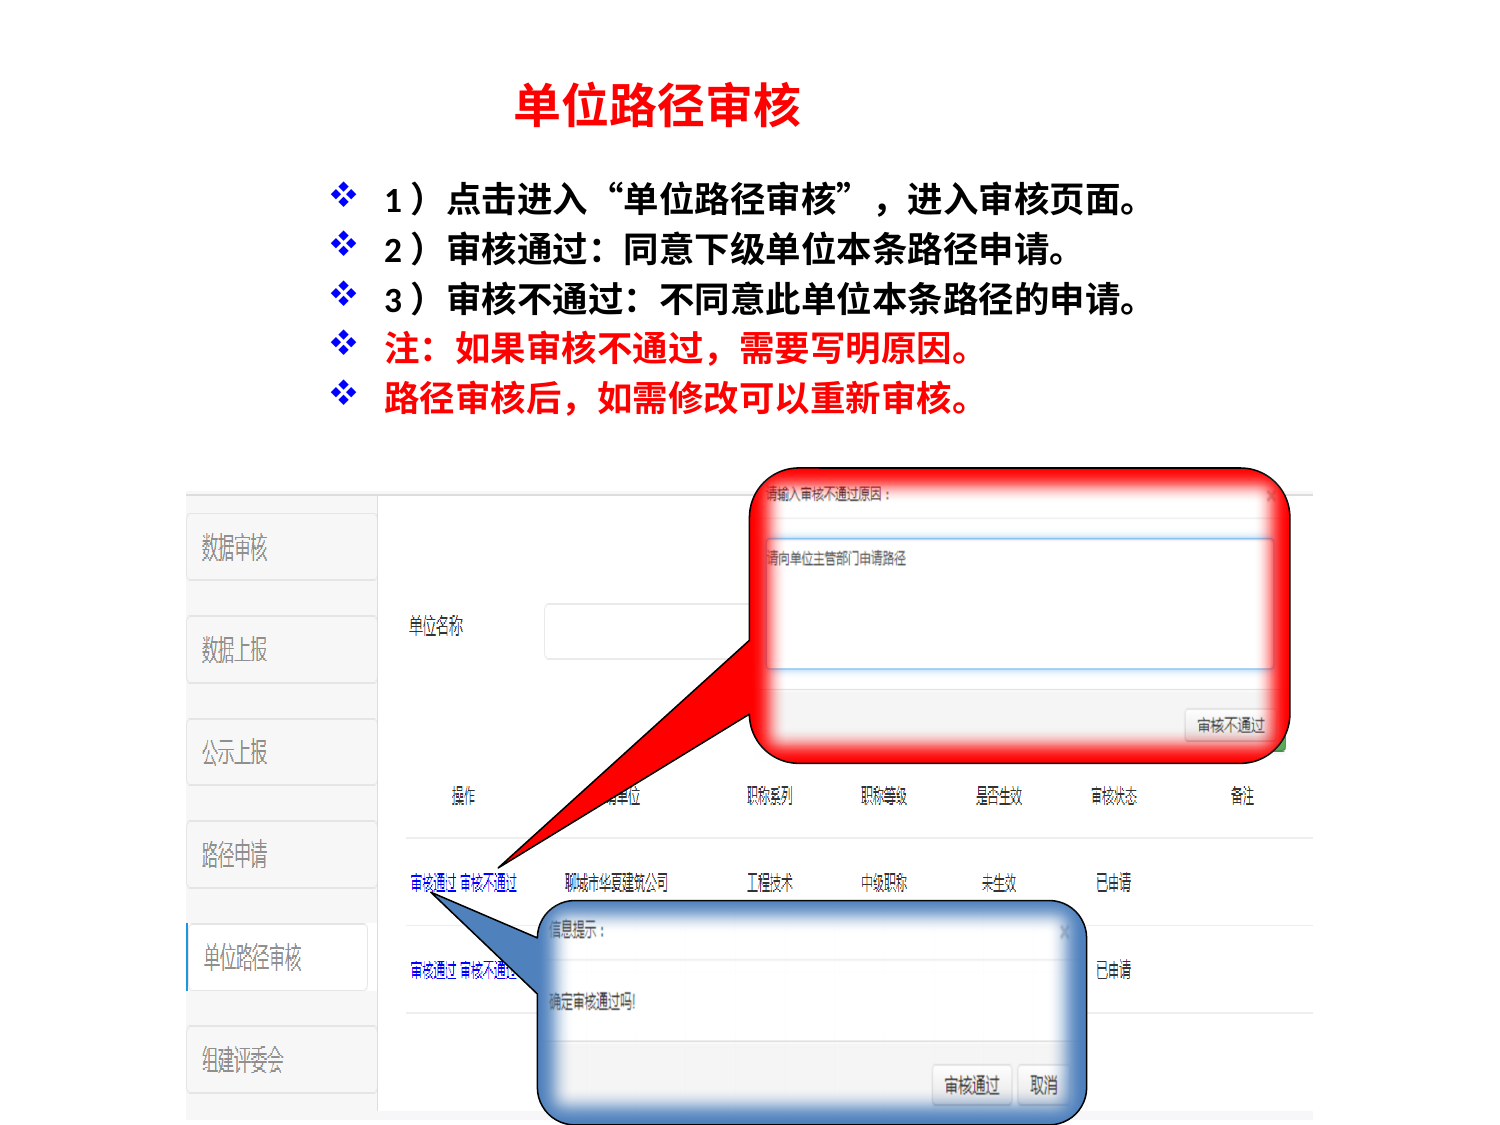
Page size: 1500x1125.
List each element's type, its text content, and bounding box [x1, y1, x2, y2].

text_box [749, 467, 1291, 764]
text_box 单位路径审核 [413, 69, 902, 140]
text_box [537, 898, 1087, 1125]
text_box 1）点击进入“单位路径审核”，进入审核页面。 2）审核通过：同意下级单位本条路径申请。 3）审核不通过：不同意此单位本条路径的申请。 注：如果审核不通过，需要写明原因。 路径审核后，如需修改可以重新审核。 [315, 171, 1255, 490]
picture [186, 491, 1313, 1120]
